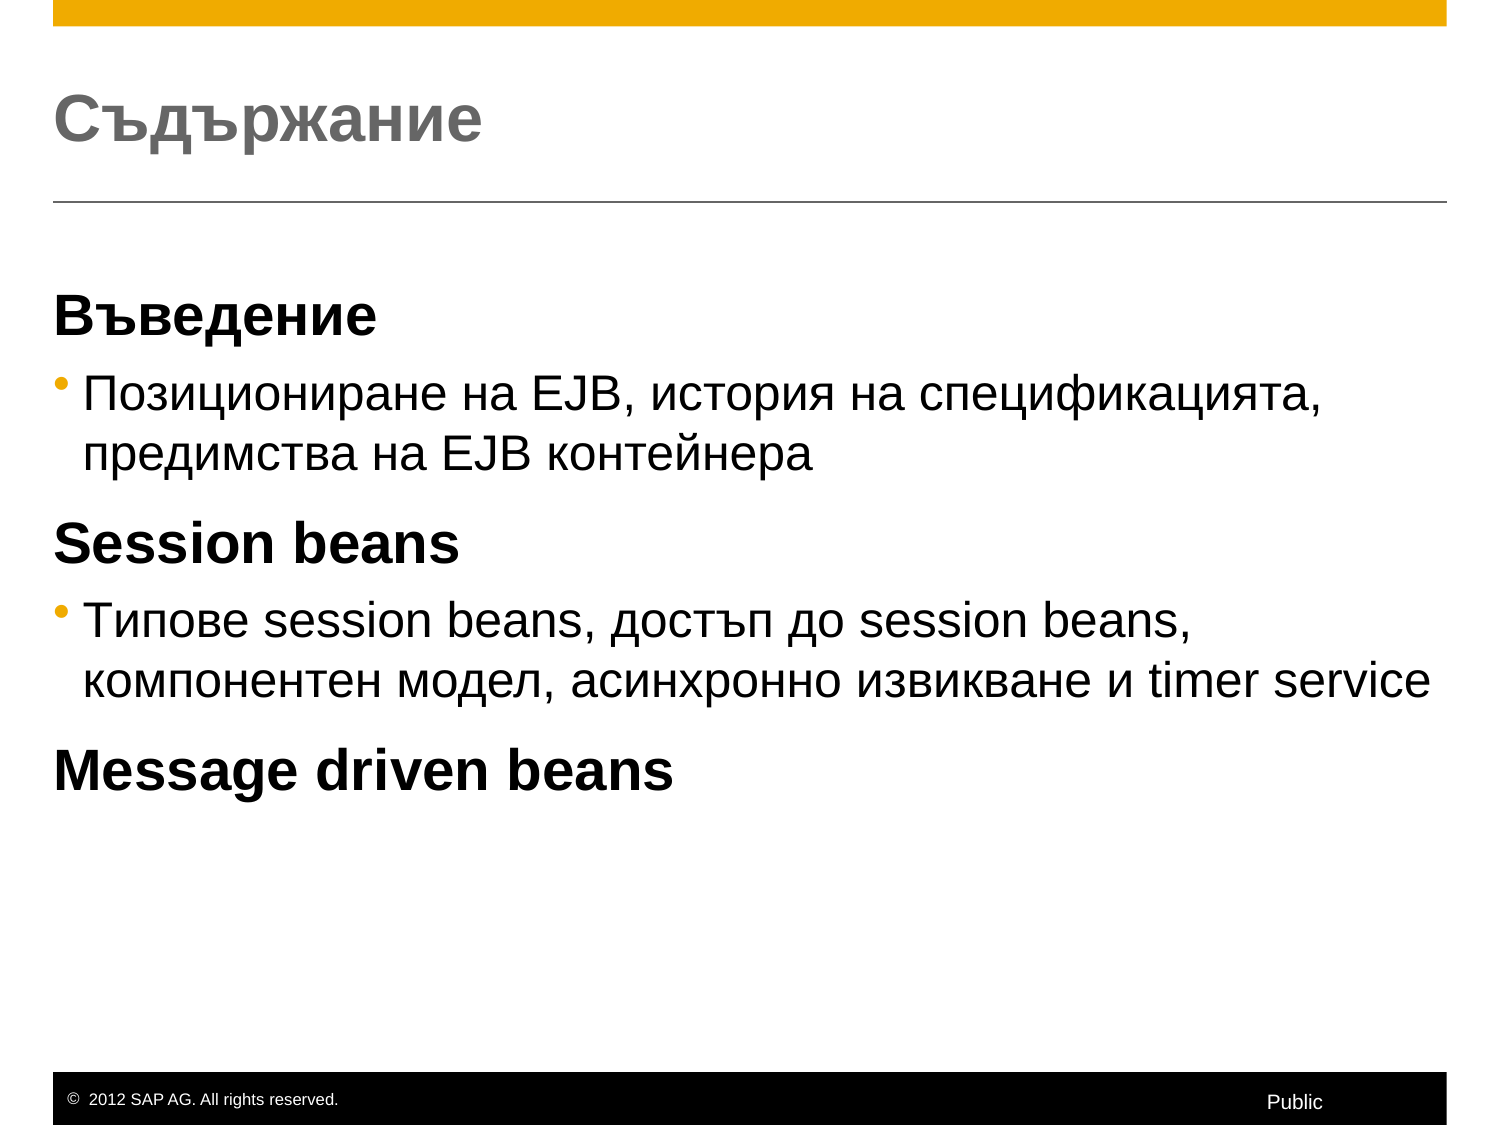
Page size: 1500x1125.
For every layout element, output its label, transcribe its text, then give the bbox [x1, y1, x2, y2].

title Съдържание [53, 53, 1447, 178]
list Въведение Позициониране на EJB, история на спецификацията, предимства на EJB контейнера Session beans Tипове session beans, достъп до session beans, компонентен модел, асинхронно извикване и timer service Message driven beans [53, 277, 1447, 907]
